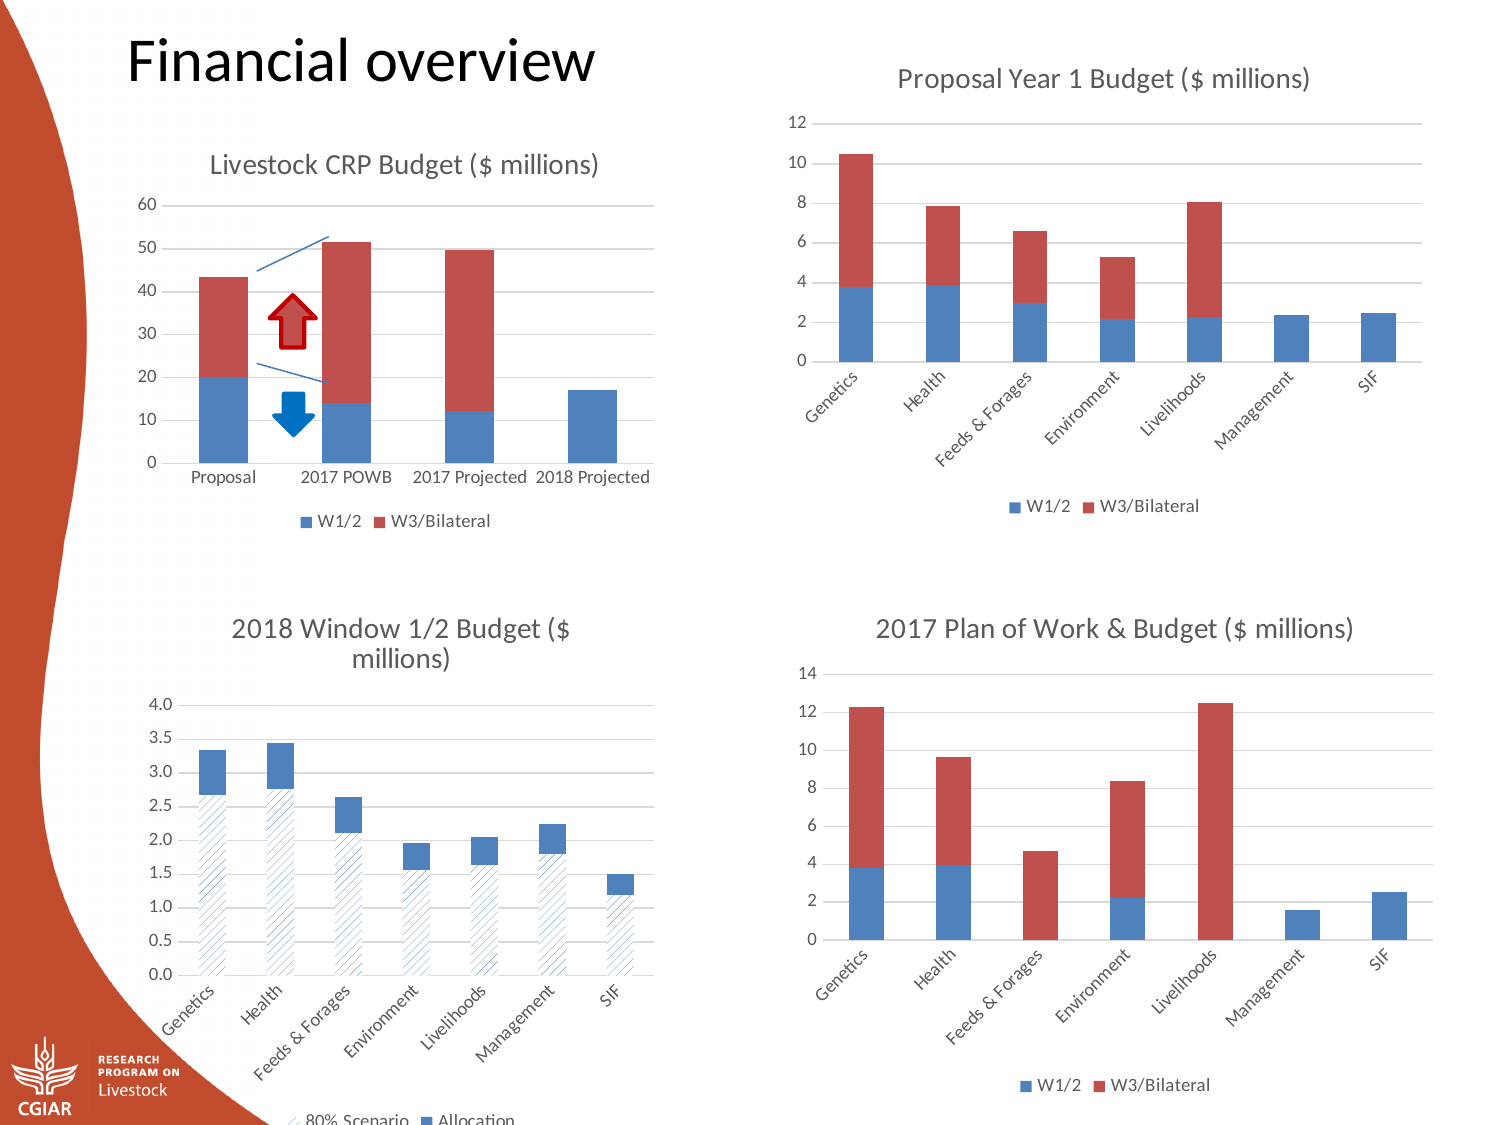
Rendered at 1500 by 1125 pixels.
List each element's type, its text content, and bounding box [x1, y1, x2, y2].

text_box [256, 363, 330, 384]
chart [138, 589, 666, 1125]
chart [784, 589, 1447, 1103]
chart [126, 124, 666, 539]
chart [774, 40, 1436, 524]
picture [0, 0, 270, 1125]
list Financial overview [112, 11, 1351, 199]
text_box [256, 236, 330, 272]
